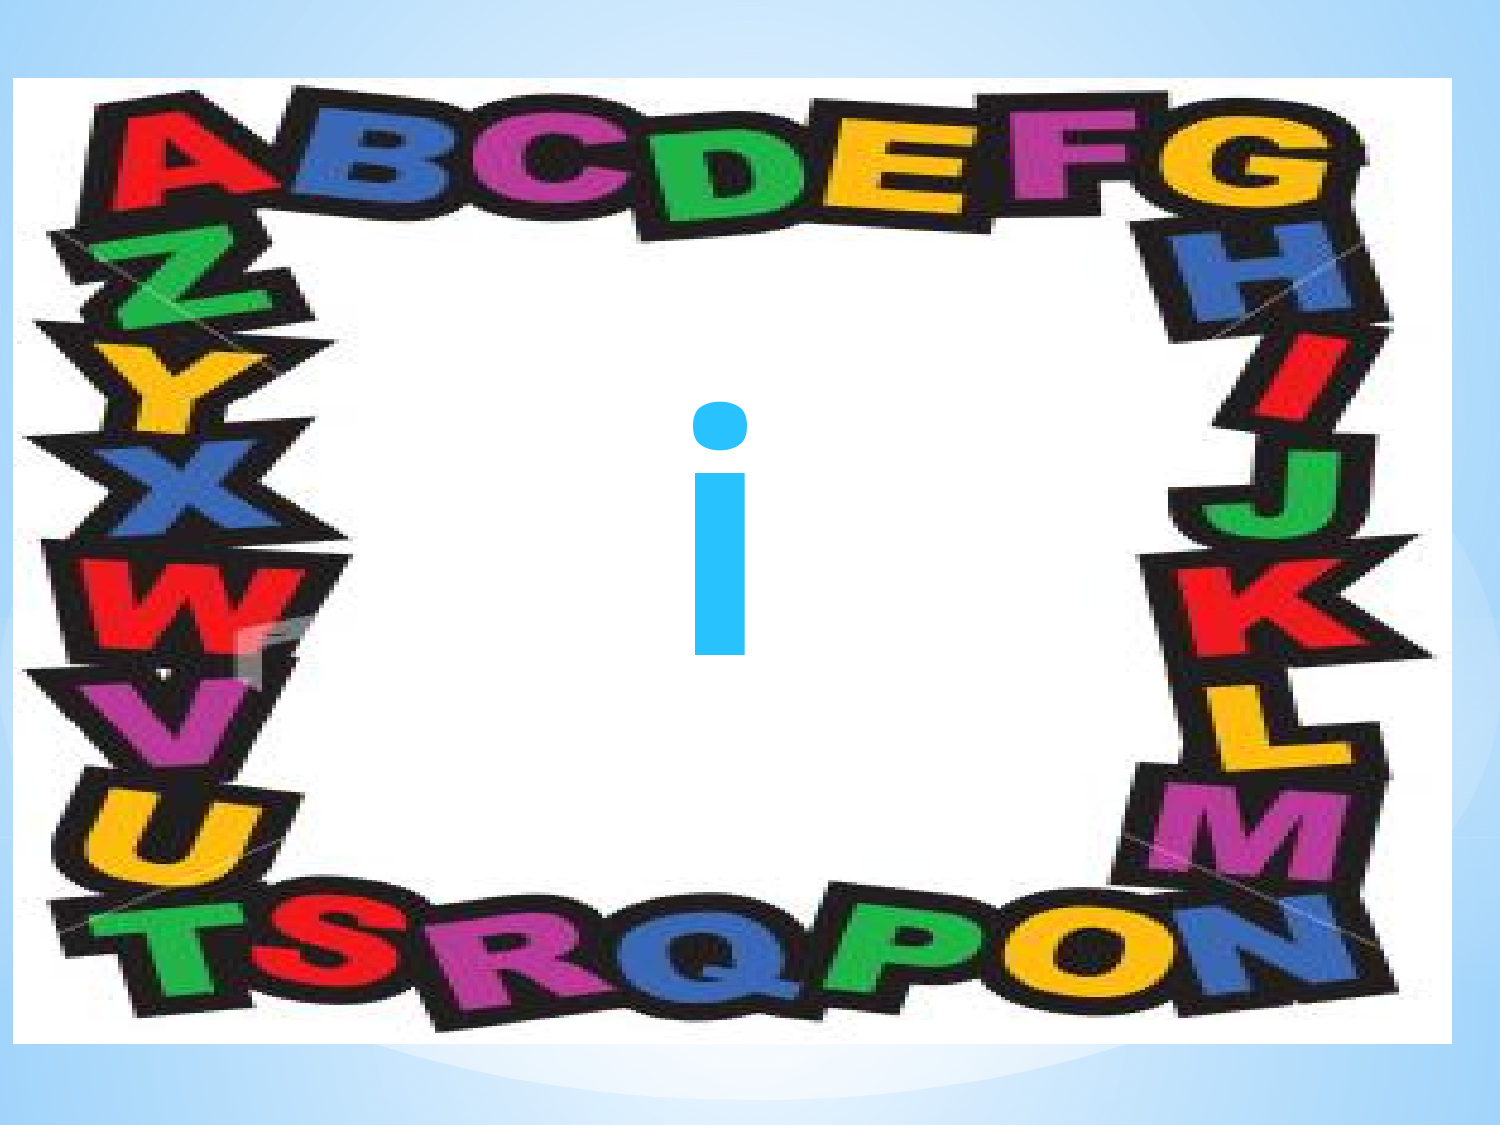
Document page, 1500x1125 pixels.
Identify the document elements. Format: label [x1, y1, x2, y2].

picture [12, 77, 1452, 1045]
